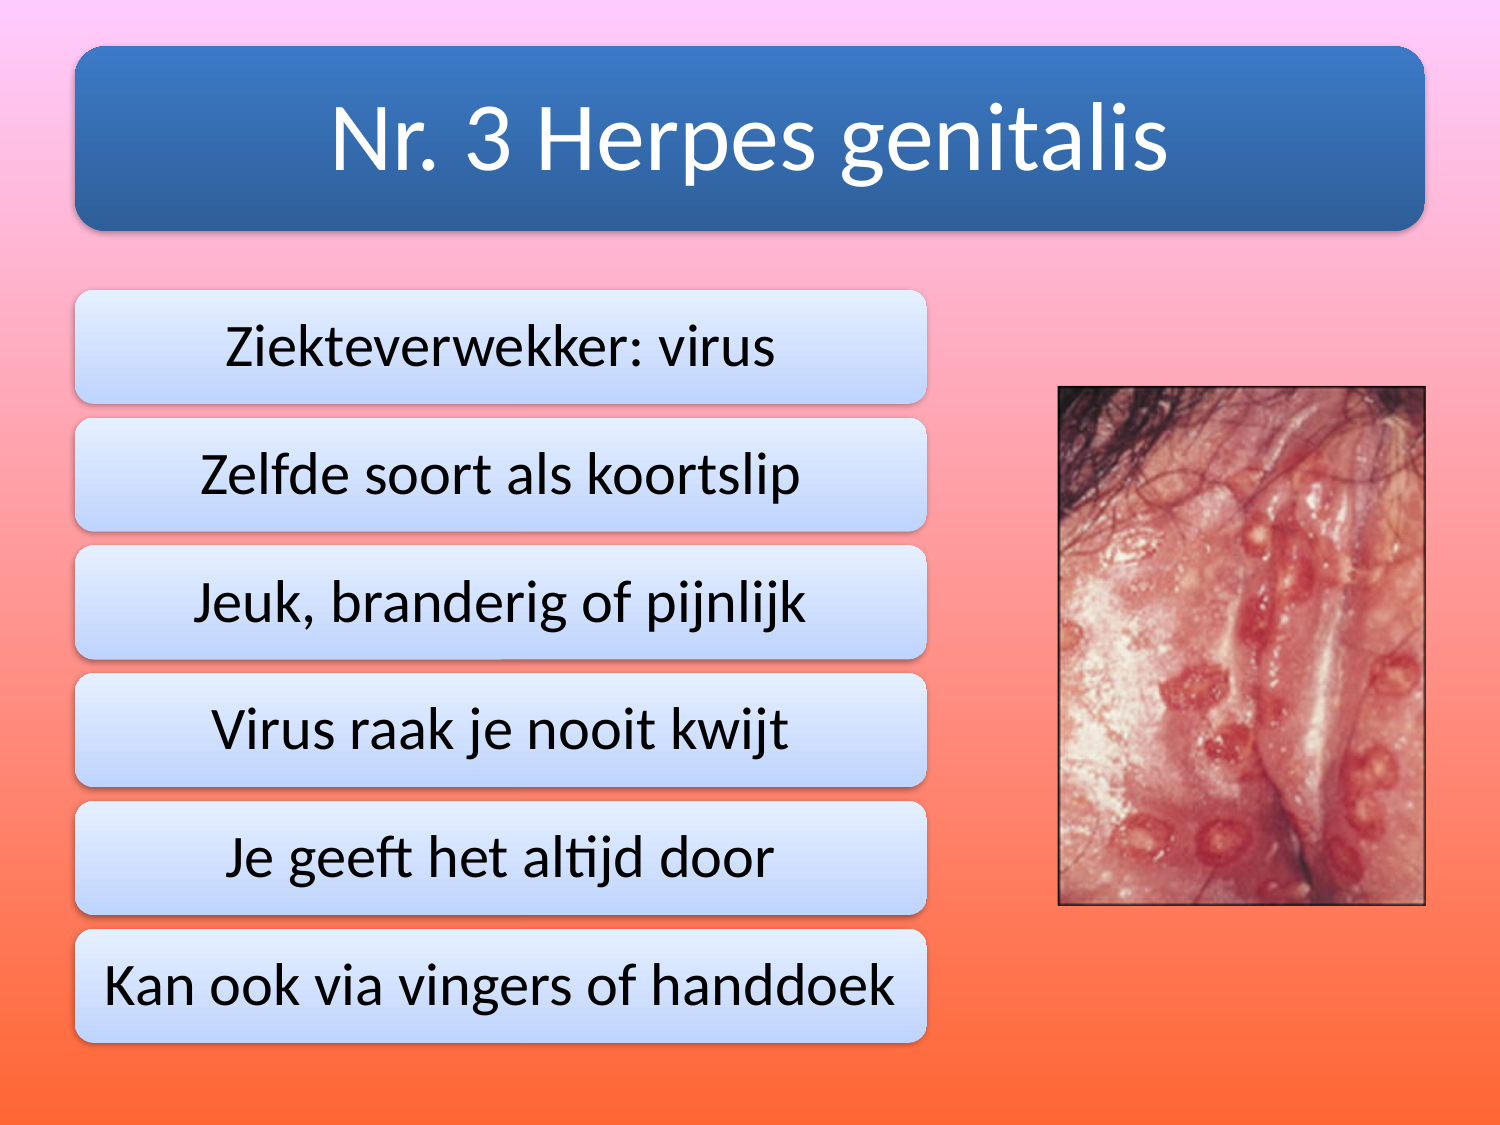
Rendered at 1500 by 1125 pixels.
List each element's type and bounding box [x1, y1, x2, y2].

list [74, 262, 928, 1071]
picture [981, 386, 1500, 905]
text_box [74, 44, 1426, 233]
